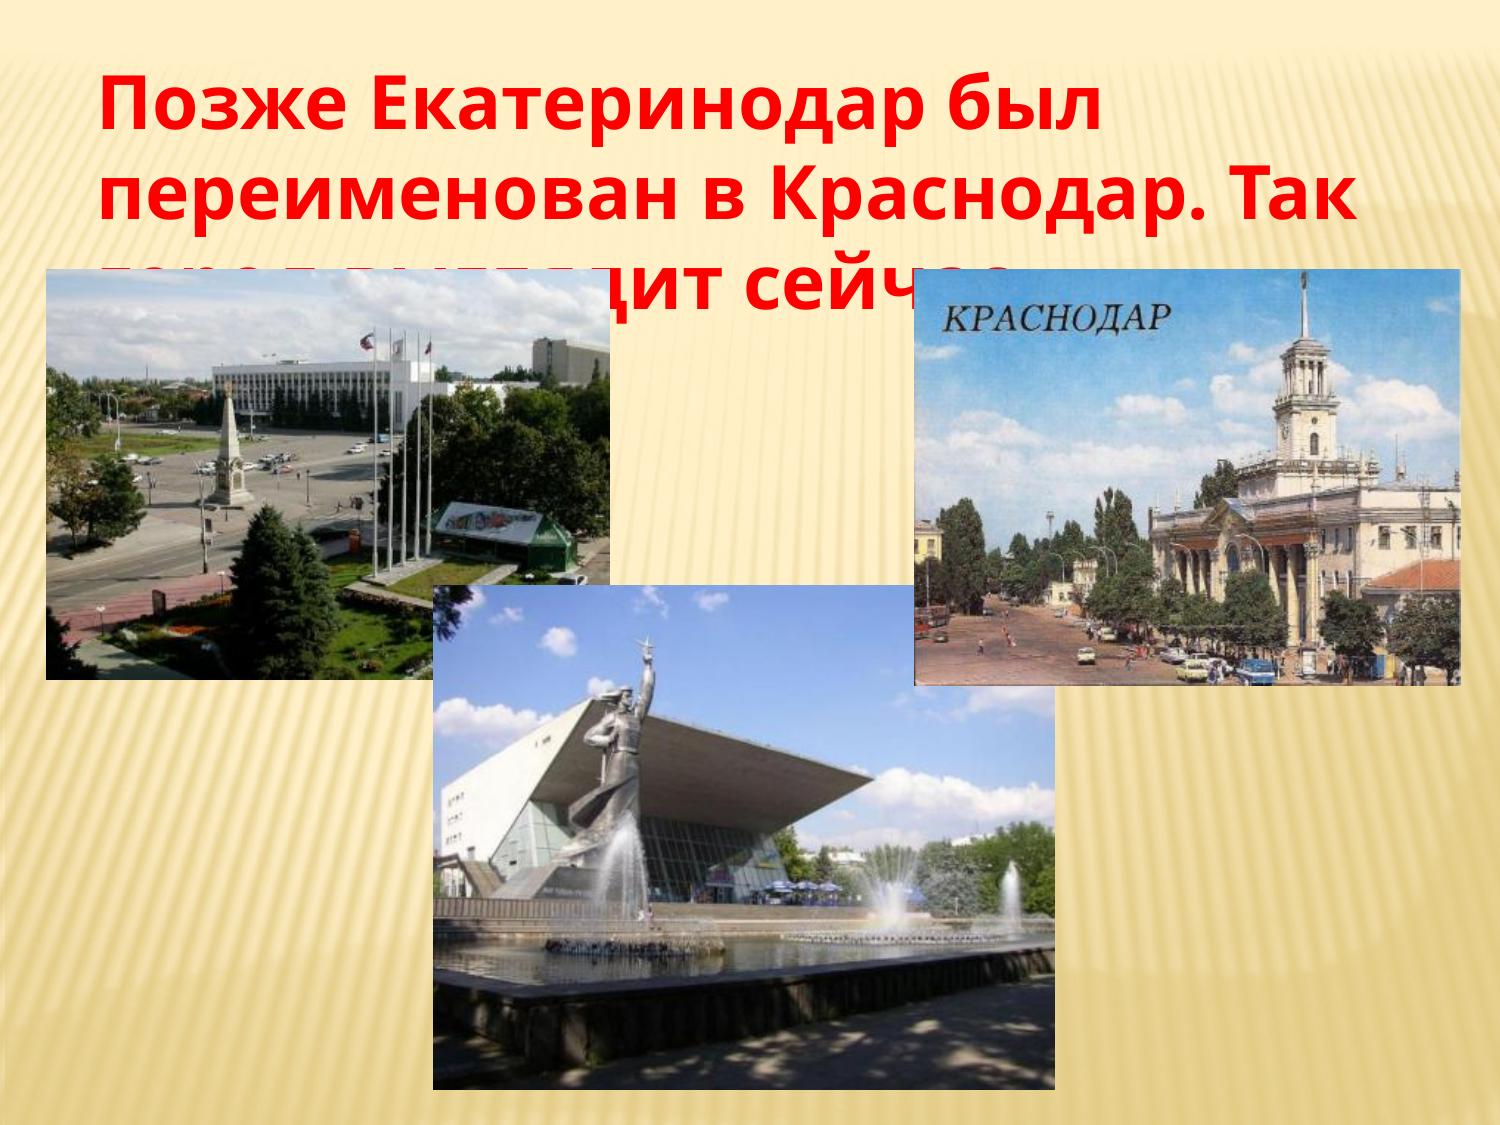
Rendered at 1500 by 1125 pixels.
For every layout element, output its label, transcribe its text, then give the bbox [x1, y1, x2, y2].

text_box Позже Екатеринодар был переименован в Краснодар. Так город выглядит сейчас. [81, 46, 1418, 332]
picture [913, 269, 1462, 686]
picture [46, 269, 1055, 1091]
